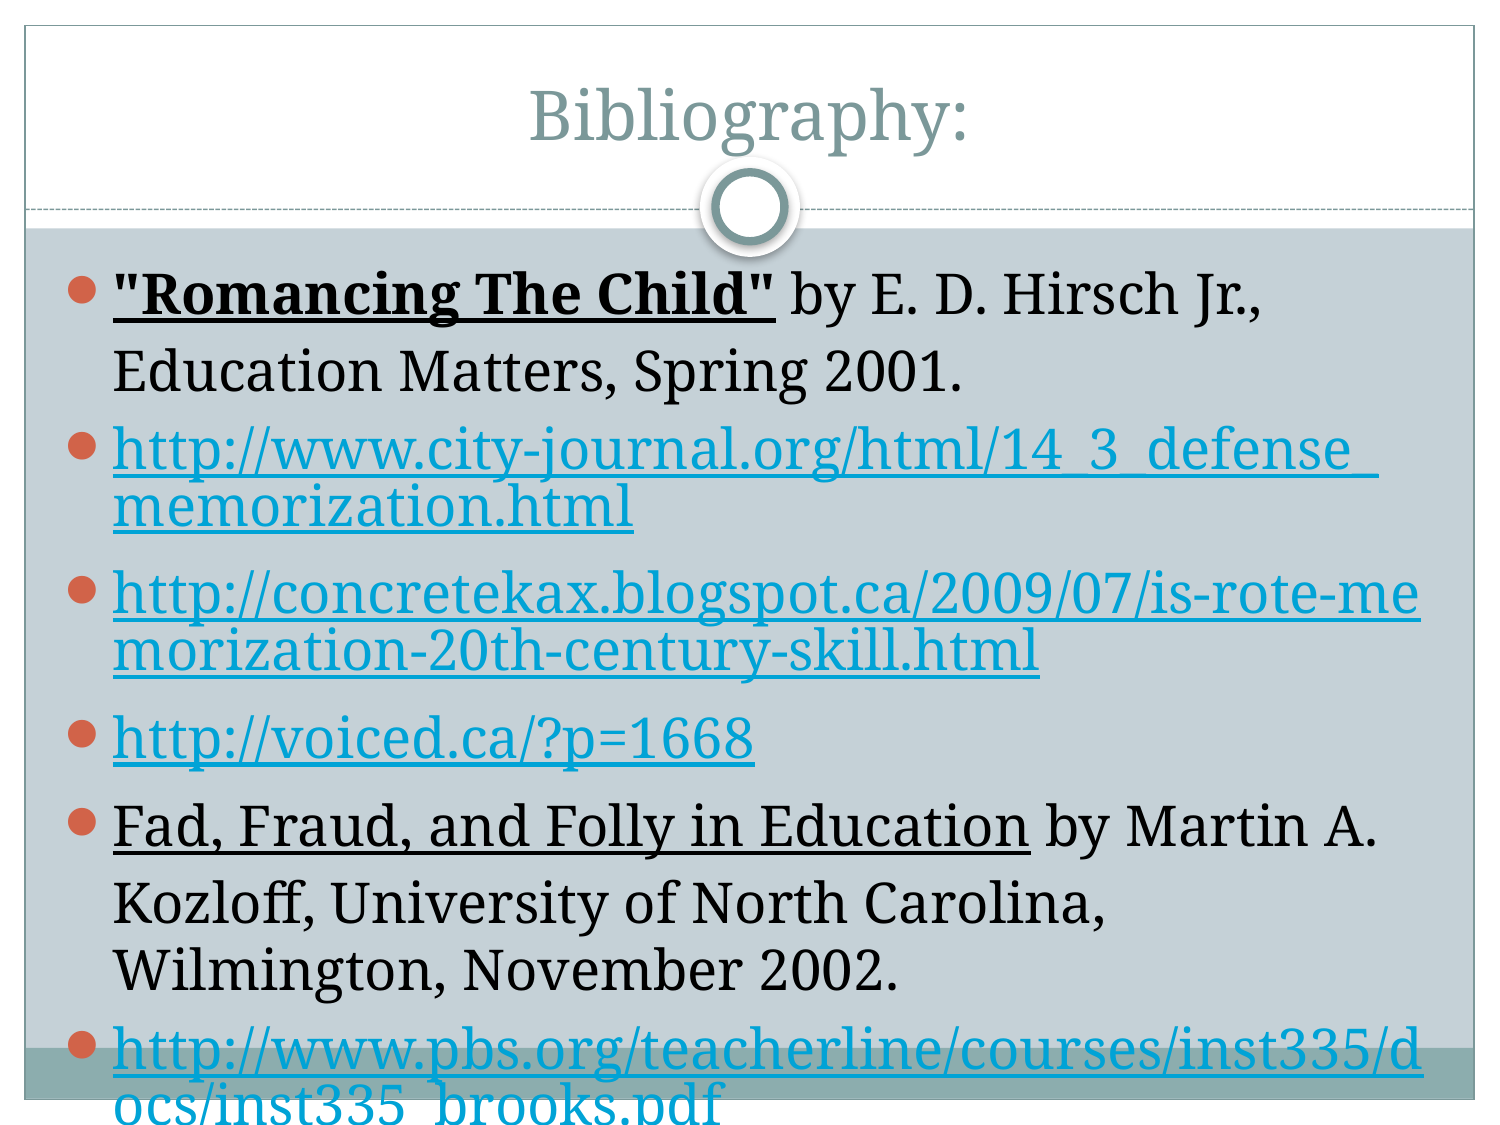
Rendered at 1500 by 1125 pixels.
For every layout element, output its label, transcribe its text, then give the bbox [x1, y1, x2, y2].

list "Romancing The Child" by E. D. Hirsch Jr., Education Matters, Spring 2001. http://www.city-journal.org/html/14_3_defense_memorization.html http://concretekax.blogspot.ca/2009/07/is-rote-memorization-20th-century-skill.html http://voiced.ca/?p=1668 Fad, Fraud, and Folly in Education by Martin A. Kozloff, University of North Carolina, Wilmington, November 2002. http://www.pbs.org/teacherline/courses/inst335/docs/inst335_brooks.pdf [49, 250, 1445, 1001]
title Bibliography: [49, 37, 1450, 162]
